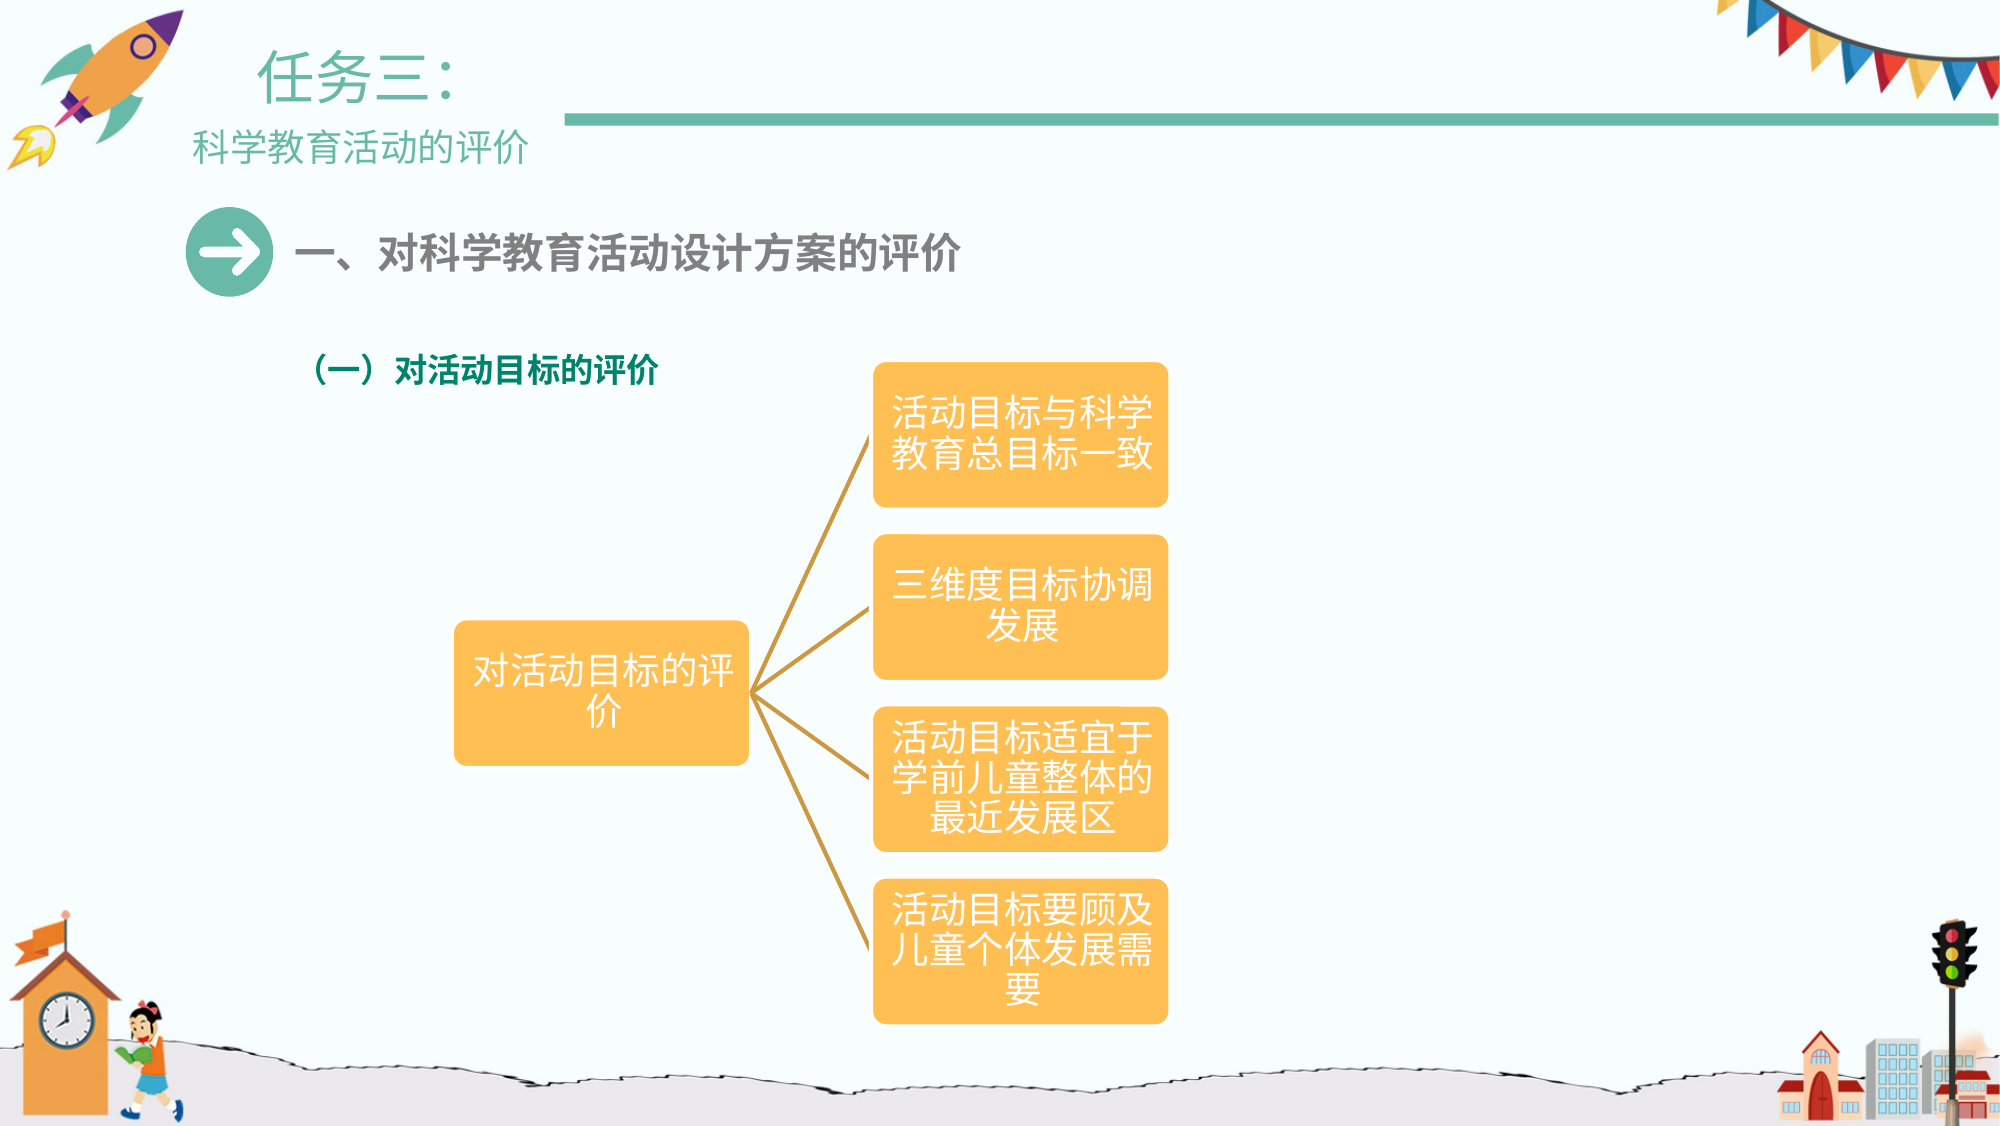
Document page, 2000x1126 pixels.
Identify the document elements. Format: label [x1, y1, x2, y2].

picture [0, 0, 2000, 1126]
text_box [96, 40, 1999, 170]
text_box [258, 359, 1365, 1027]
text_box [185, 206, 1723, 398]
